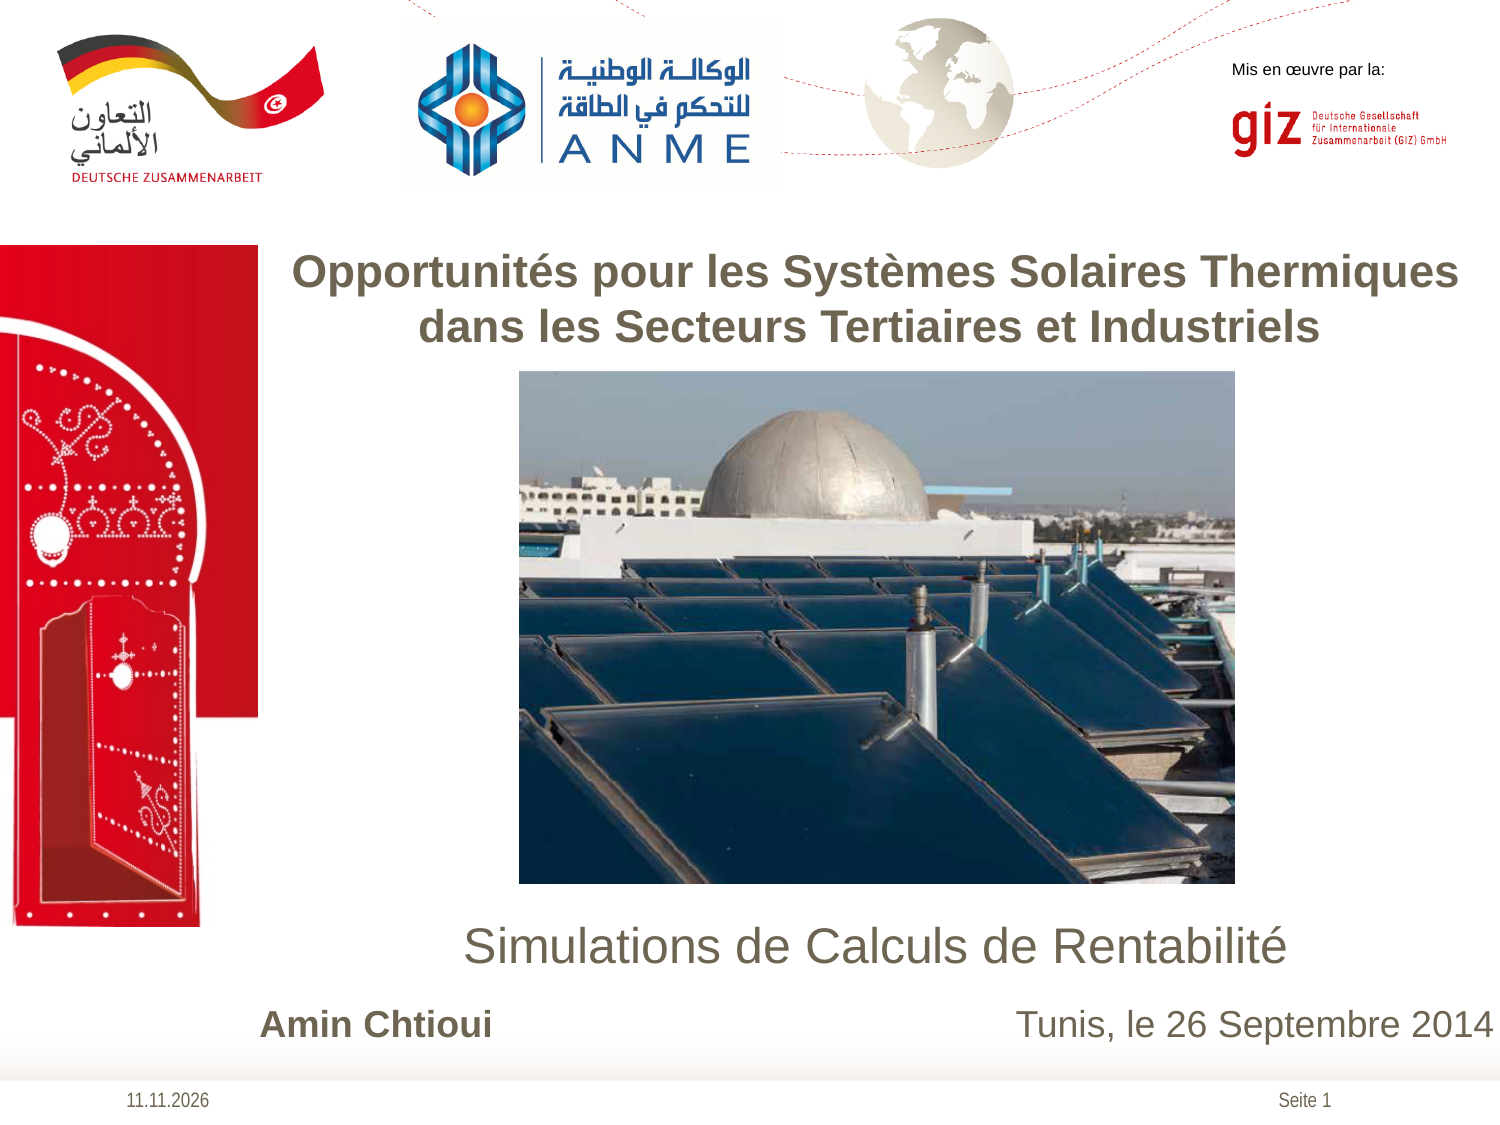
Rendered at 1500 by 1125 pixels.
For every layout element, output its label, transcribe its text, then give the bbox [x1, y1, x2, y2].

text_box Mis en œuvre par la: [1217, 51, 1416, 87]
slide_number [111, 1079, 325, 1121]
picture [0, 245, 258, 927]
text_box Simulations de Calculs de Rentabilité Amin Chtioui Tunis, le 26 Septembre 2014 [240, 905, 1500, 991]
title Opportunités pour les Systèmes Solaires Thermiques dans les Secteurs Tertiaires et Industriels [240, 234, 1500, 404]
picture [518, 370, 1235, 884]
picture [0, 0, 1500, 190]
picture [0, 959, 1500, 1081]
